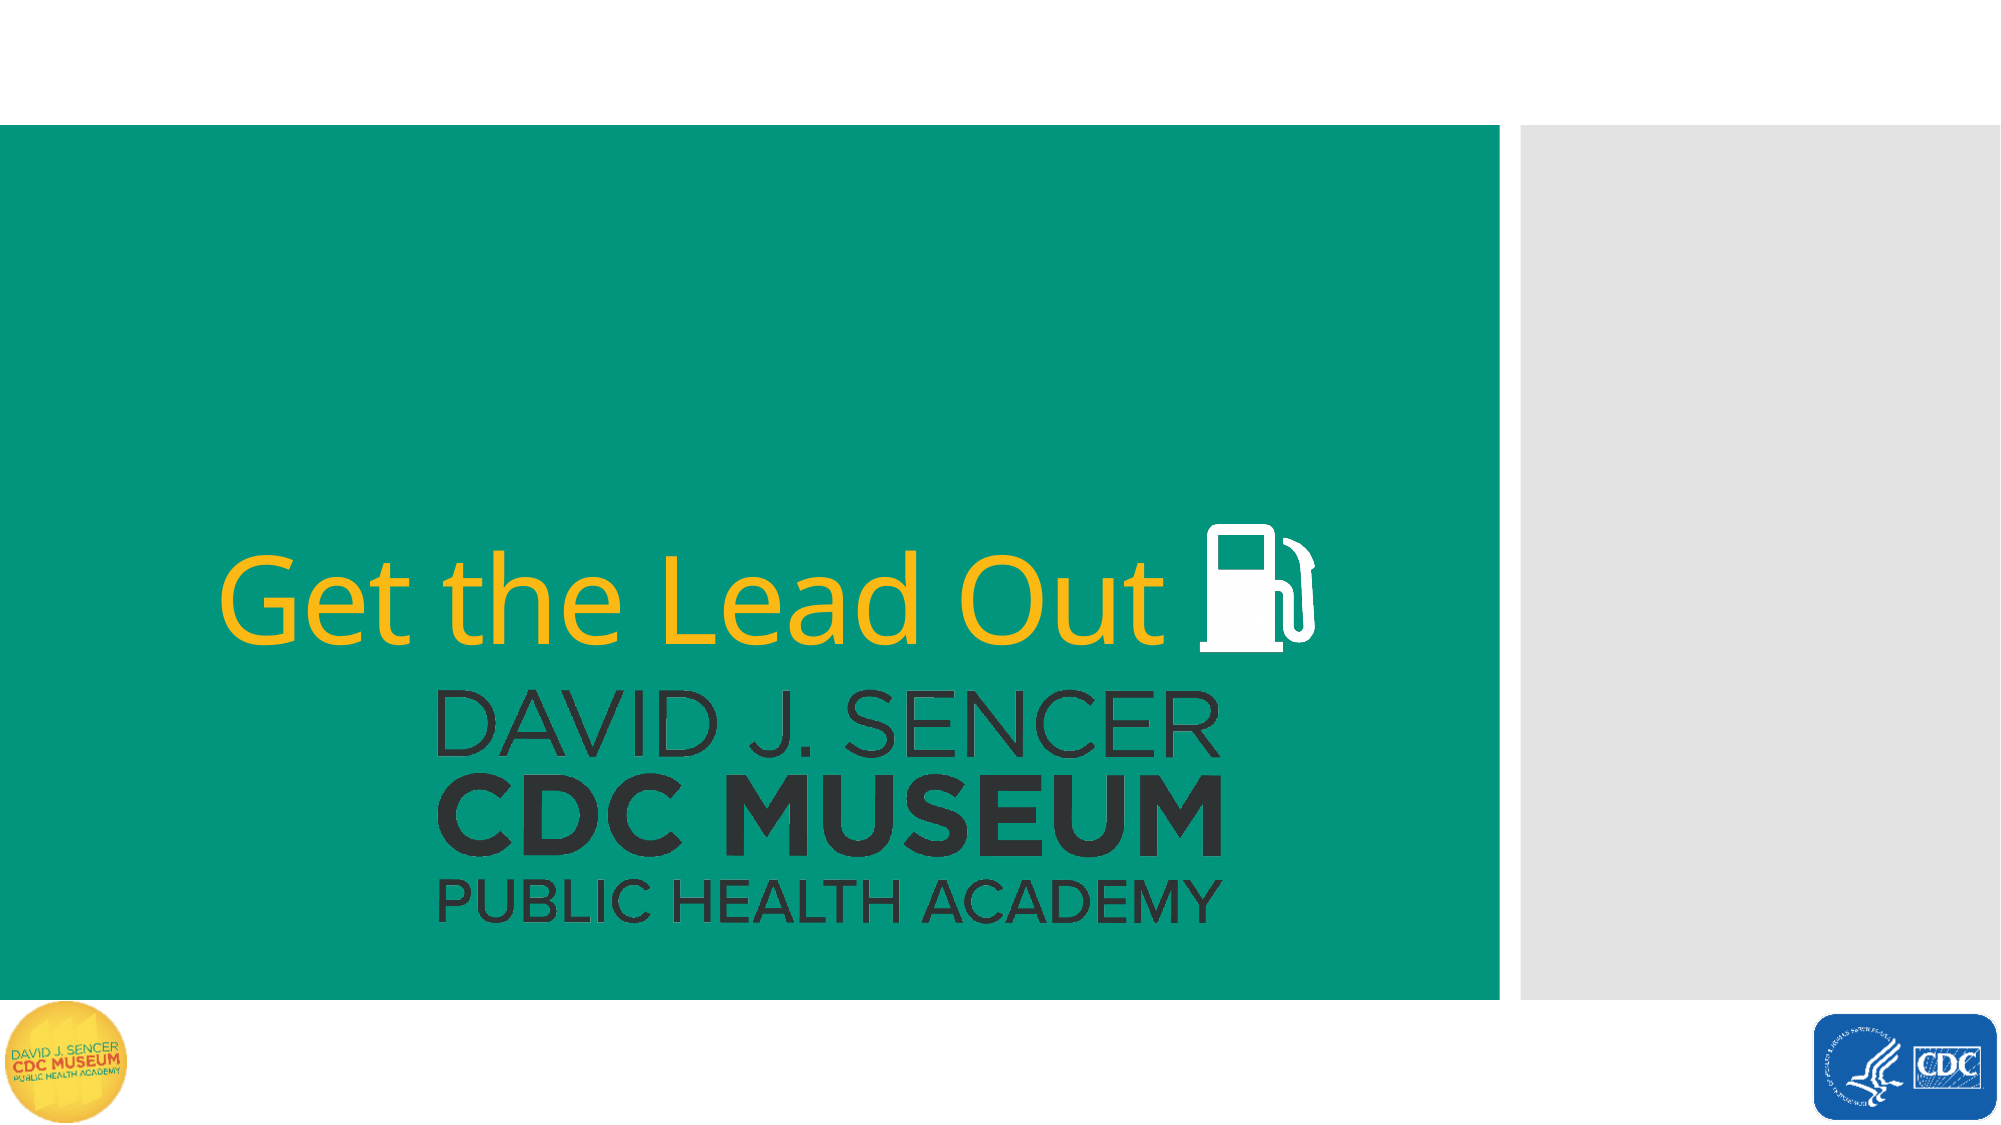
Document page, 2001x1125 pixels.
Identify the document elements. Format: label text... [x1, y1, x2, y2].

text_box [0, 1000, 1995, 1125]
picture [1801, 1006, 2000, 1125]
picture [421, 497, 1347, 948]
title Get the Lead Out [126, 213, 1256, 679]
picture [4, 1001, 127, 1123]
